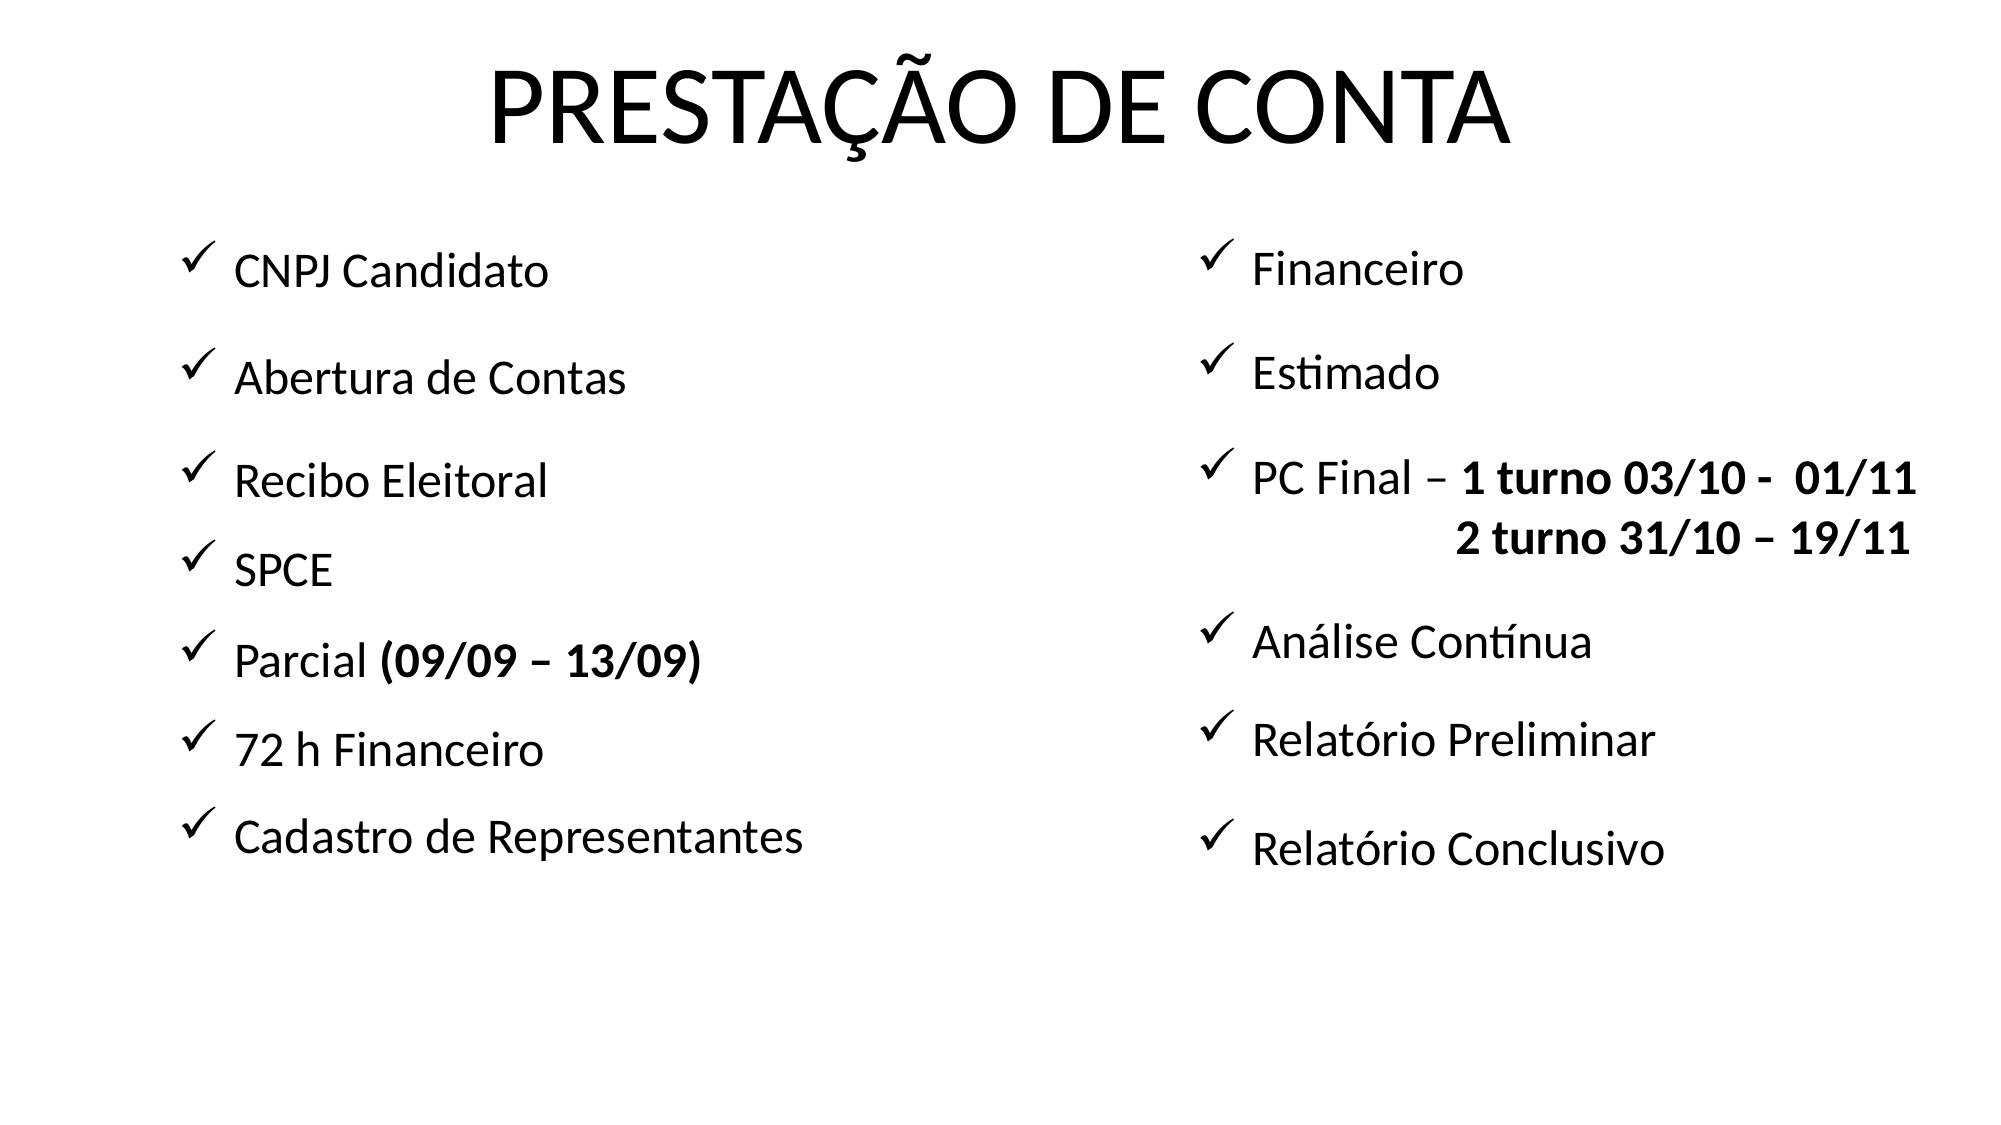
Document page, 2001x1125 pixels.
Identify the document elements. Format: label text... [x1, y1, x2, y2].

text_box Cadastro de Representantes [163, 796, 1428, 871]
text_box Análise Contínua [1181, 601, 2000, 677]
text_box Relatório Preliminar [1181, 699, 2000, 775]
text_box Estimado [1181, 331, 2000, 407]
text_box Recibo Eleitoral [163, 439, 1181, 528]
text_box Parcial (09/09 – 13/09) [163, 619, 1428, 708]
text_box Financeiro [1181, 227, 2000, 303]
text_box Abertura de Contas [163, 337, 1428, 412]
text_box PC Final – 1 turno 03/10 - 01/11 2 turno 31/10 – 19/11 [1181, 436, 1988, 572]
text_box 72 h Financeiro [163, 708, 1428, 784]
text_box SPCE [163, 528, 1961, 604]
text_box Relatório Conclusivo [1181, 807, 2000, 883]
text_box CNPJ Candidato [163, 230, 1428, 306]
text_box PRESTAÇÃO DE CONTA [274, 24, 1726, 174]
